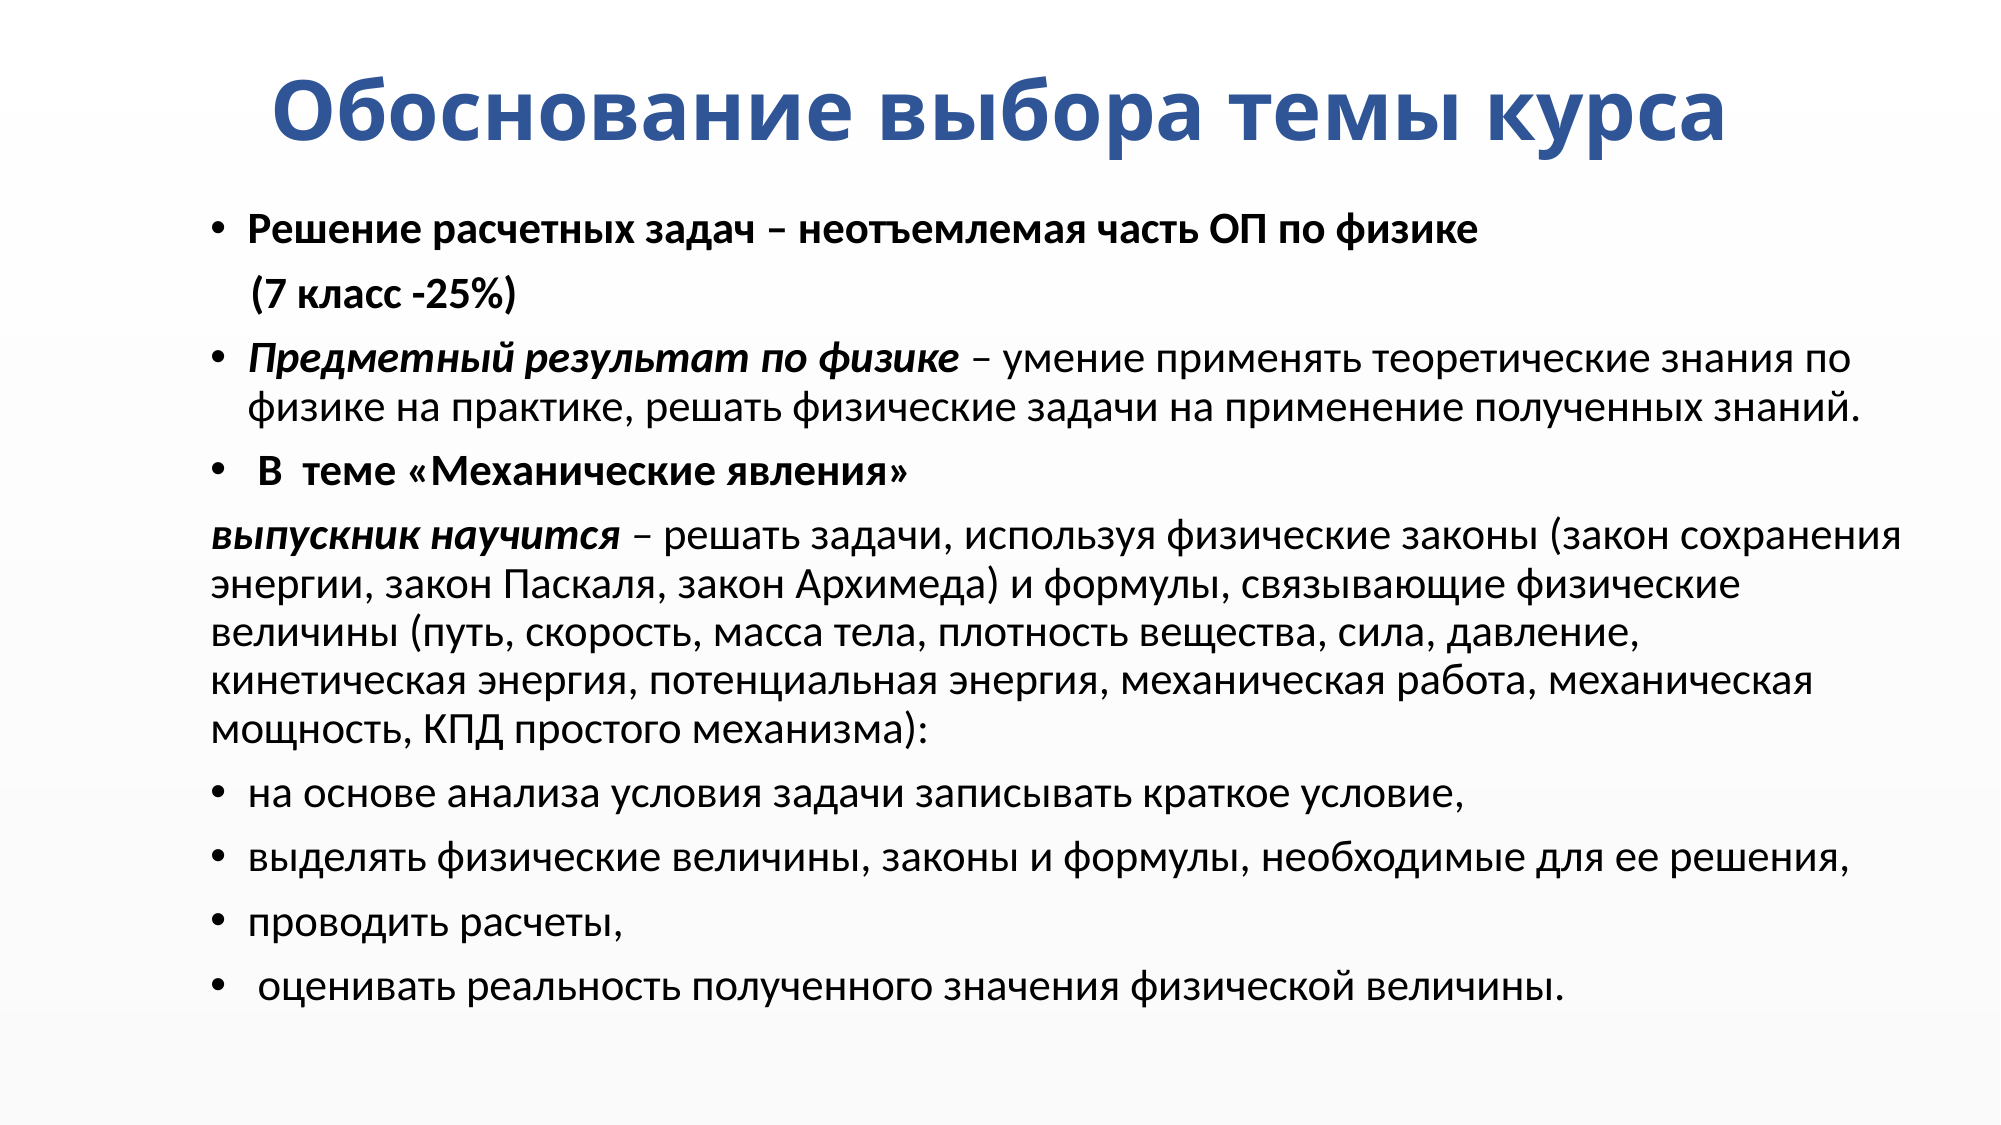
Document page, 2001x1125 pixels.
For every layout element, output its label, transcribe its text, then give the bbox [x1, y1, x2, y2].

list Решение расчетных задач – неотъемлемая часть ОП по физике (7 класс -25%) Предметный результат по физике – умение применять теоретические знания по физике на практике, решать физические задачи на применение полученных знаний. В теме «Механические явления» выпускник научится – решать задачи, используя физические законы (закон сохранения энергии, закон Паскаля, закон Архимеда) и формулы, связывающие физические величины (путь, скорость, масса тела, плотность вещества, сила, давление, кинетическая энергия, потенциальная энергия, механическая работа, механическая мощность, КПД простого механизма): на основе анализа условия задачи записывать краткое условие, выделять физические величины, законы и формулы, необходимые для ее решения, проводить расчеты, оценивать реальность полученного значения физической величины. [195, 197, 1921, 1037]
title Обоснование выбора темы курса [137, 59, 1863, 167]
